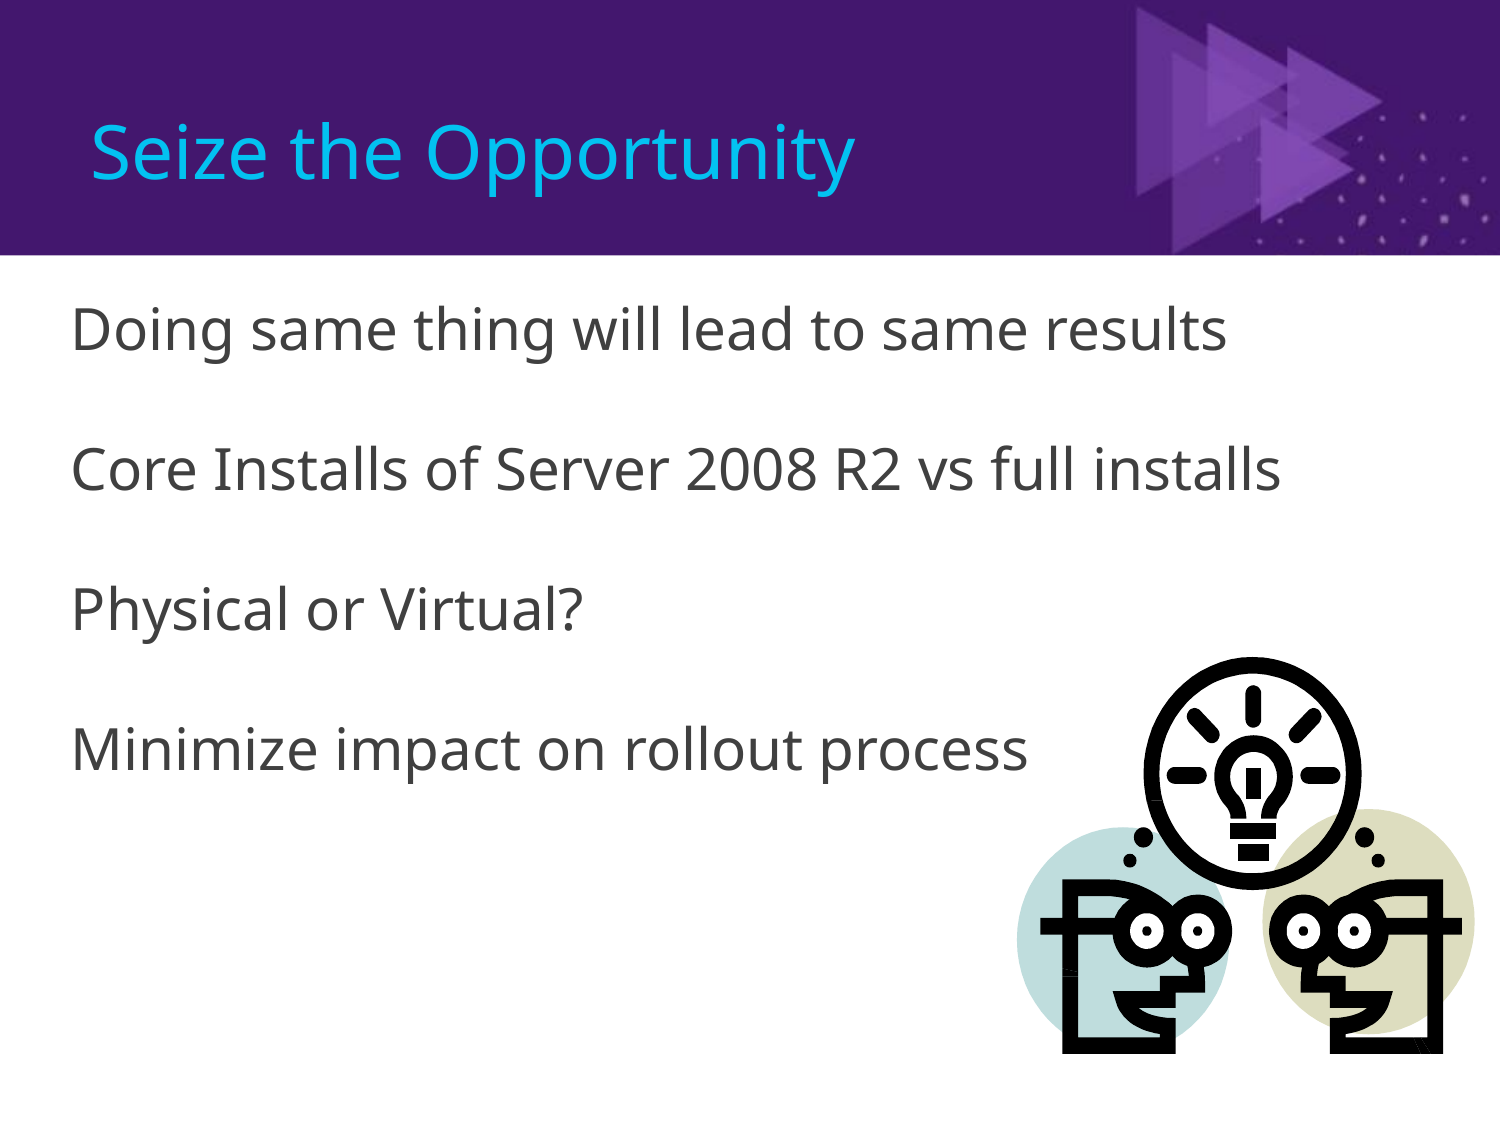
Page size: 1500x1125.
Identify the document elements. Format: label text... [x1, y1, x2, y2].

title Seize the Opportunity [75, 56, 1425, 214]
picture [1016, 656, 1475, 1055]
list Doing same thing will lead to same results Core Installs of Server 2008 R2 vs full installs Physical or Virtual? Minimize impact on rollout process [55, 214, 1431, 910]
picture [0, 0, 1500, 255]
